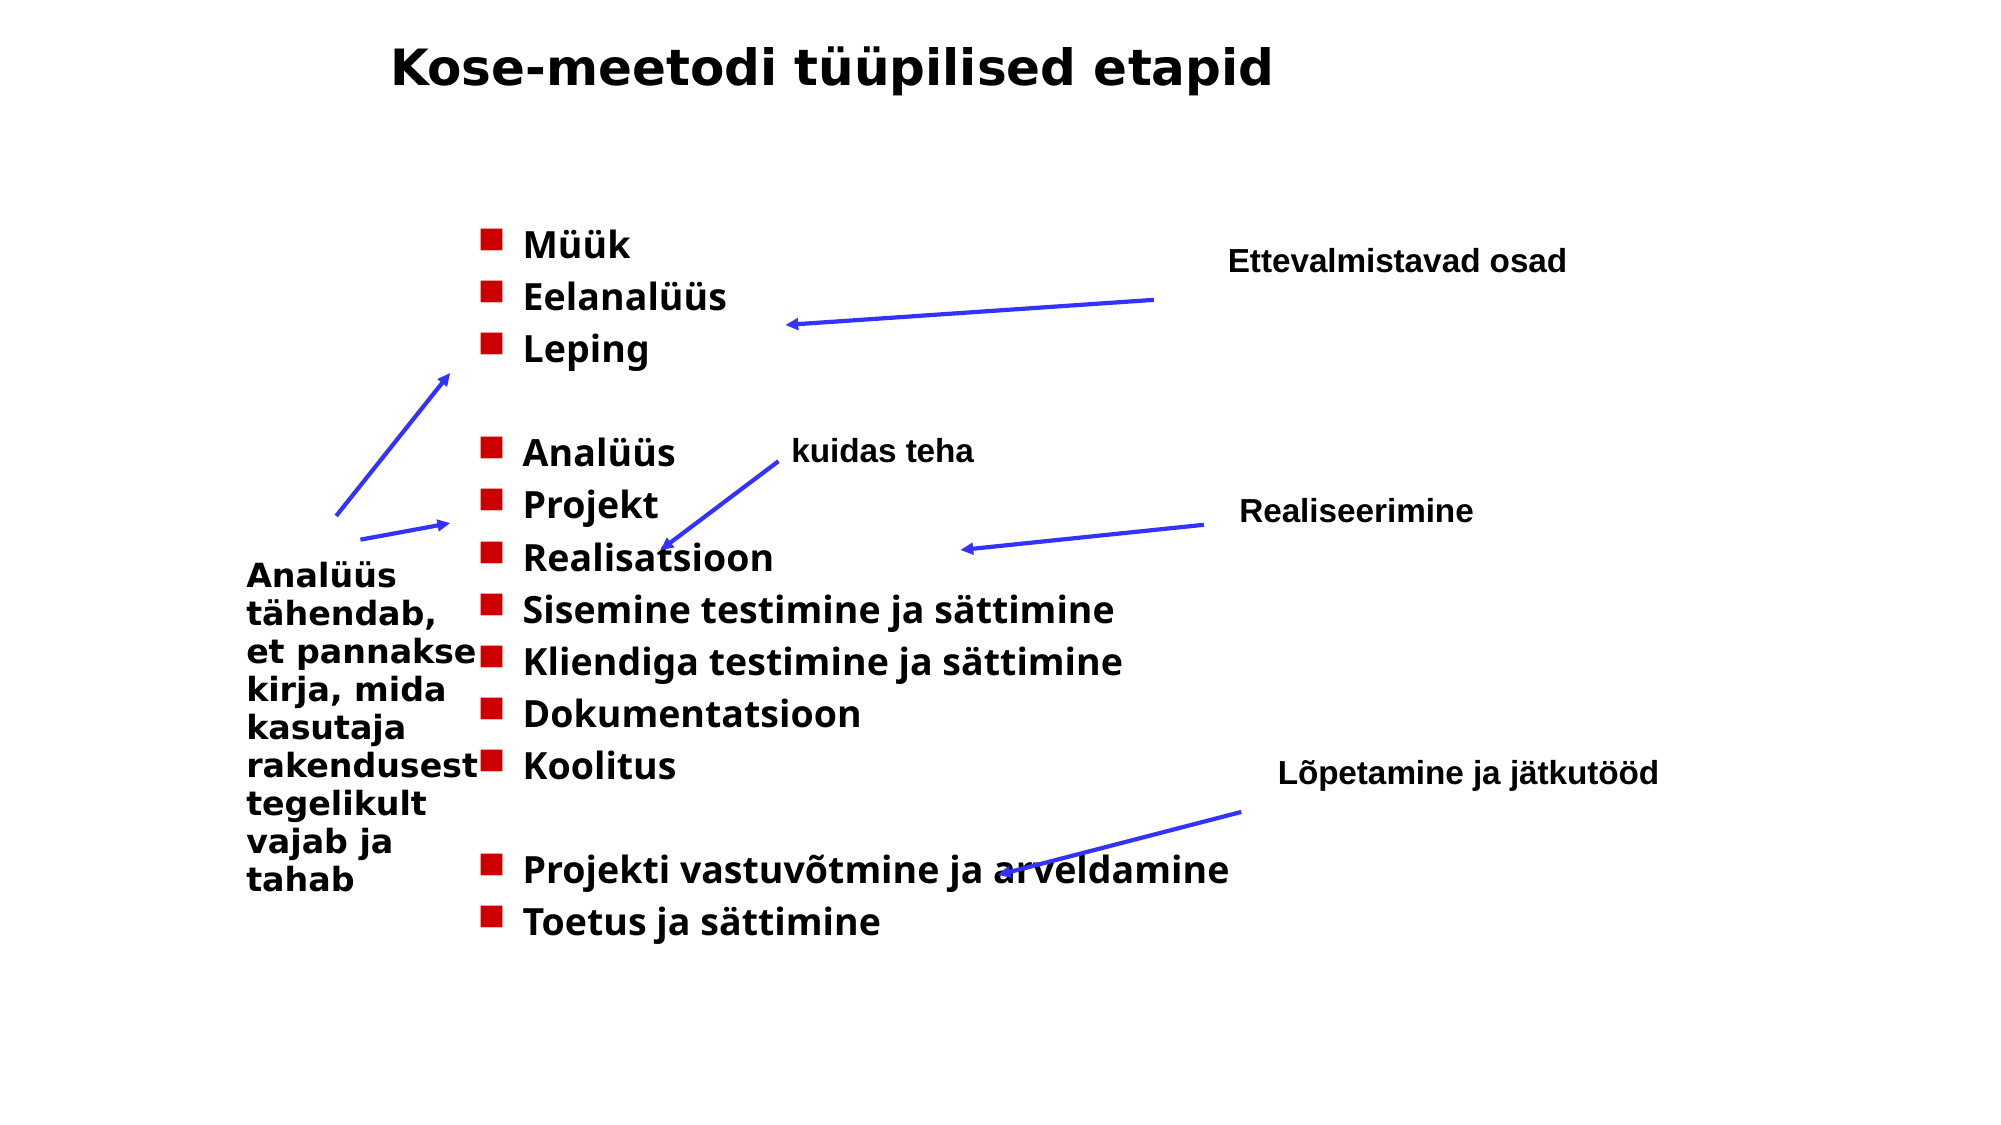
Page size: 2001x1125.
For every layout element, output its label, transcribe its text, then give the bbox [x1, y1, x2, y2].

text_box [1209, 234, 1585, 290]
text_box [998, 812, 1240, 878]
text_box [785, 299, 1152, 331]
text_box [248, 549, 477, 942]
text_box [774, 424, 991, 480]
text_box [660, 464, 774, 550]
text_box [1222, 484, 1491, 540]
text_box [362, 519, 451, 540]
text_box [337, 373, 451, 515]
text_box Müük Eelanalüüs Leping Analüüs Projekt Realisatsioon Sisemine testimine ja sättimine Kliendiga testimine ja sättimine Dokumentatsioon Koolitus Projekti vastuvõtmine ja arveldamine Toetus ja sättimine [387, 162, 1675, 1124]
text_box Kose-meetodi tüüpilised etapid [374, 0, 1650, 138]
text_box [960, 524, 1202, 555]
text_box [1259, 747, 1678, 803]
